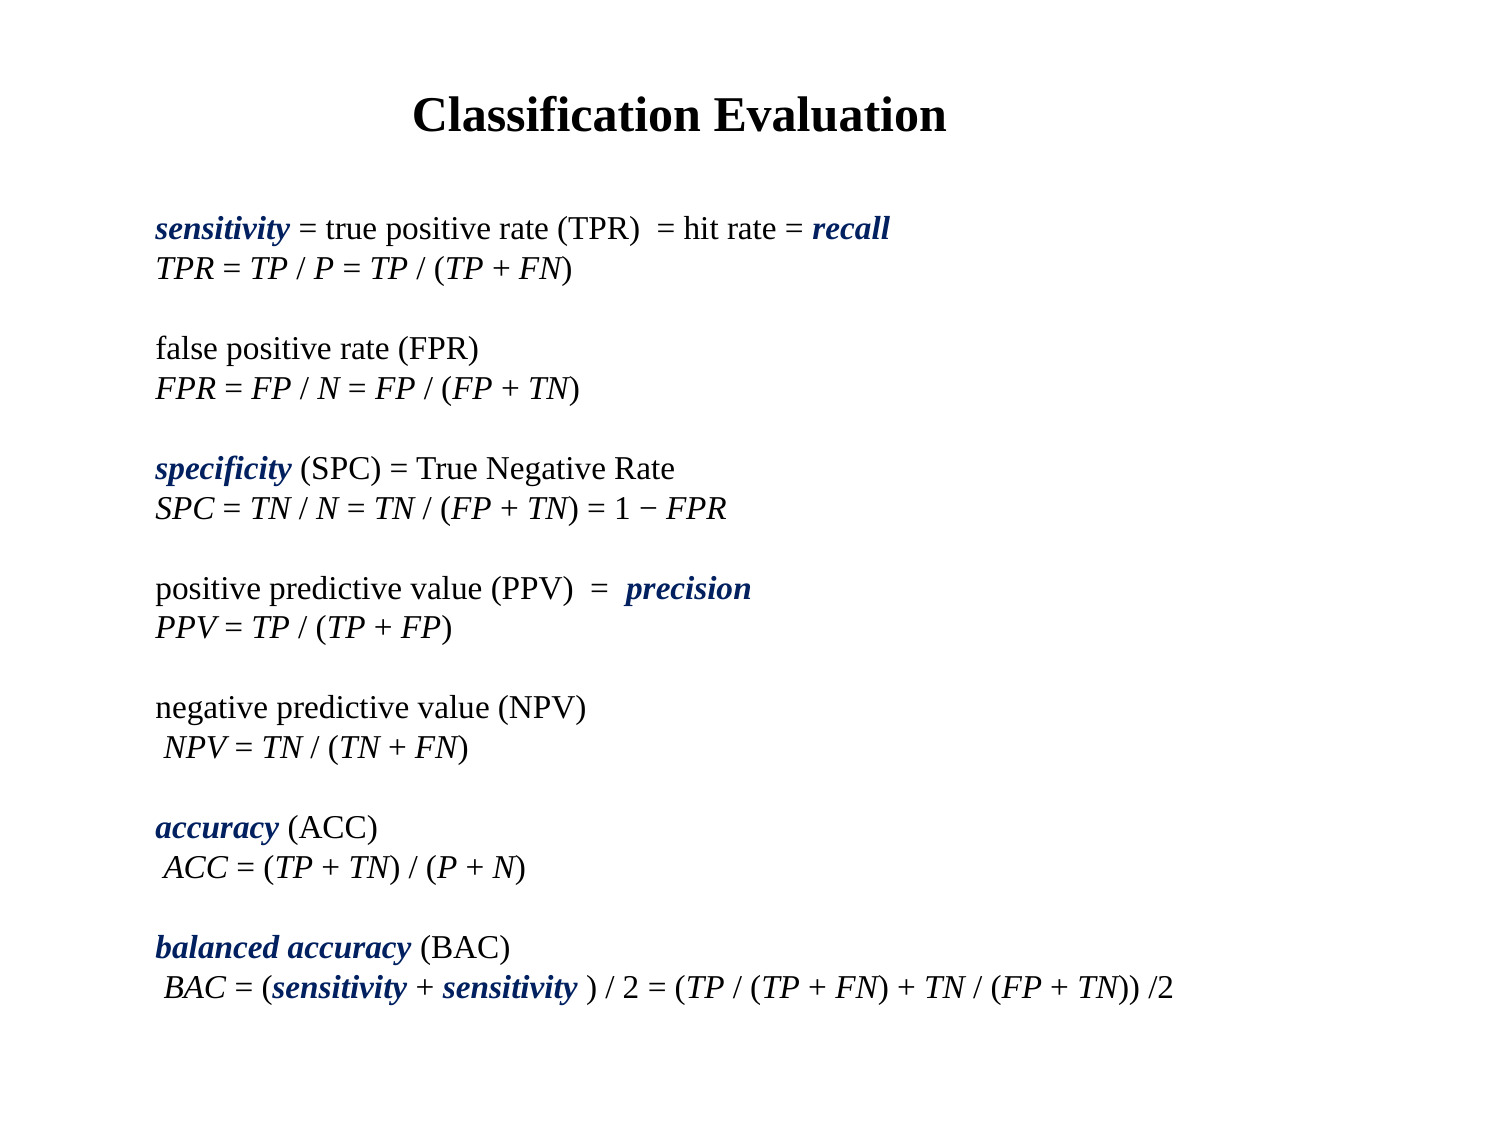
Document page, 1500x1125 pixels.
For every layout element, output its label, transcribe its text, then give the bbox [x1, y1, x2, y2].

title Classification Evaluation [234, 58, 1125, 164]
text_box sensitivity = true positive rate (TPR) = hit rate = recall TPR = TP / P = TP / (TP + FN) false positive rate (FPR) FPR = FP / N = FP / (FP + TN) specificity (SPC) = True Negative Rate SPC = TN / N = TN / (FP + TN) = 1 − FPR positive predictive value (PPV) = precision PPV = TP / (TP + FP) negative predictive value (NPV) NPV = TN / (TN + FN) accuracy (ACC) ACC = (TP + TN) / (P + N) balanced accuracy (BAC) BAC = (sensitivity + sensitivity ) / 2 = (TP / (TP + FN) + TN / (FP + TN)) /2 [140, 199, 1313, 1093]
